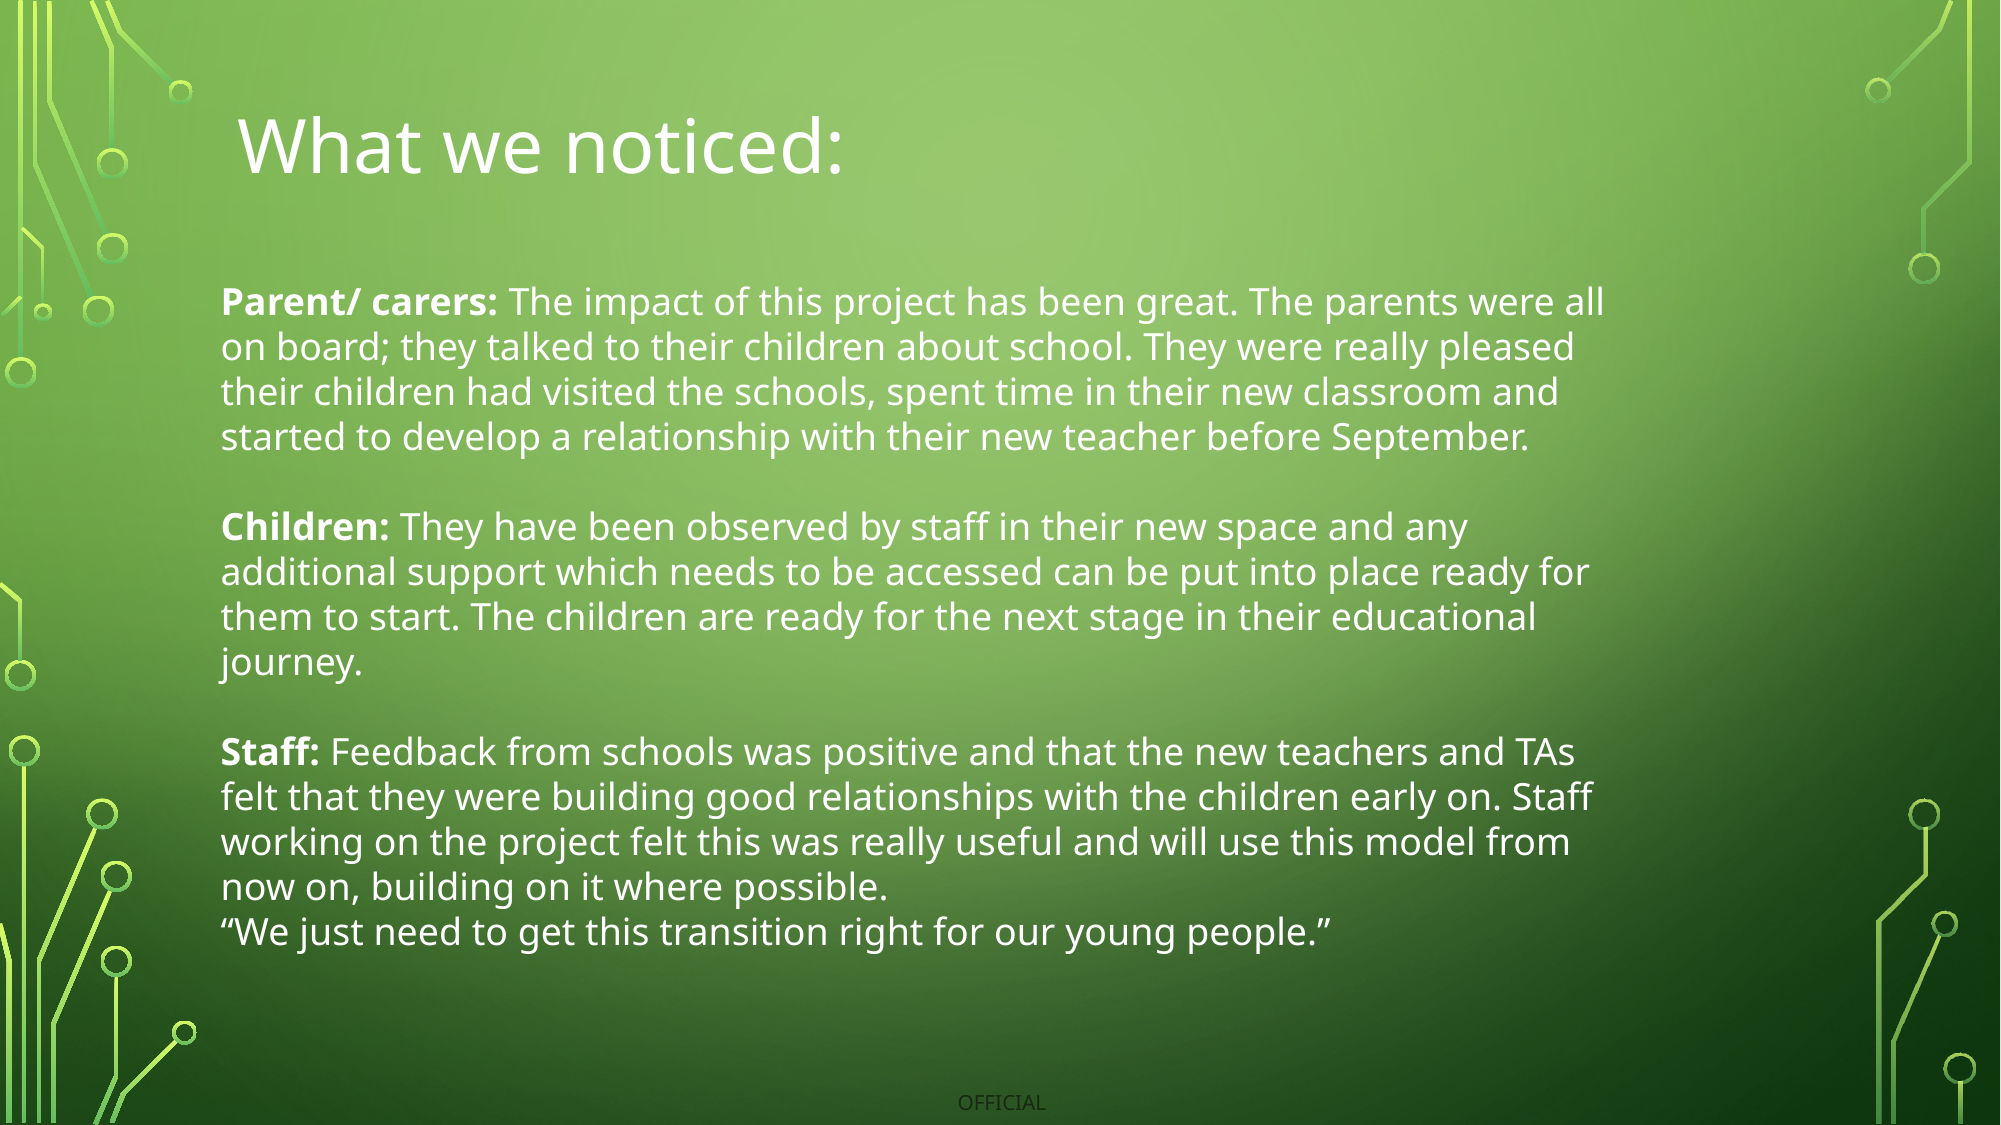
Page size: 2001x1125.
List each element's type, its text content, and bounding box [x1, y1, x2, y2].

title What we noticed: [222, 28, 1848, 271]
text_box Parent/ carers: The impact of this project has been great. The parents were all on board; they talked to their children about school. They were really pleased their children had visited the schools, spent time in their new classroom and started to develop a relationship with their new teacher before September. Children: They have been observed by staff in their new space and any additional support which needs to be accessed can be put into place ready for them to start. The children are ready for the next stage in their educational journey. Staff: Feedback from schools was positive and that the new teachers and TAs felt that they were building good relationships with the children early on. Staff working on the project felt this was really useful and will use this model from now on, building on it where possible. “We just need to get this transition right for our young people.” [205, 270, 1641, 1046]
